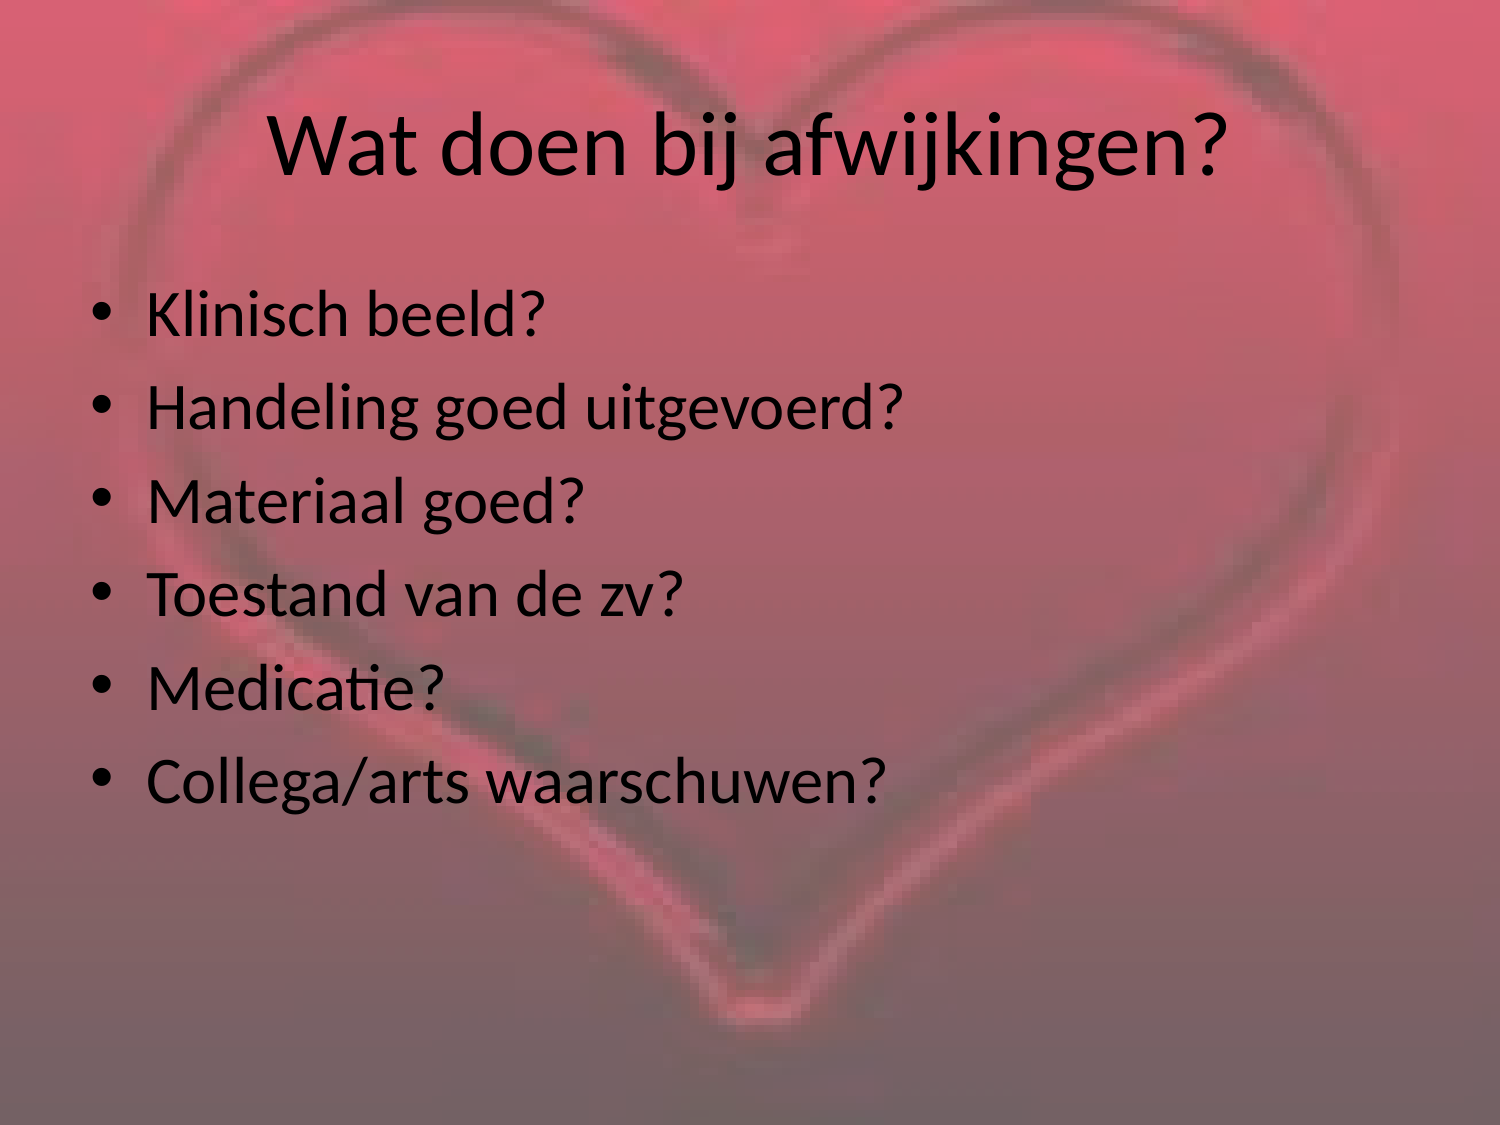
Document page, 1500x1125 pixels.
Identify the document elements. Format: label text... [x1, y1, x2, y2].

title Wat doen bij afwijkingen? [75, 45, 1425, 233]
list Klinisch beeld? Handeling goed uitgevoerd? Materiaal goed? Toestand van de zv? Medicatie? Collega/arts waarschuwen? [75, 262, 1425, 1005]
